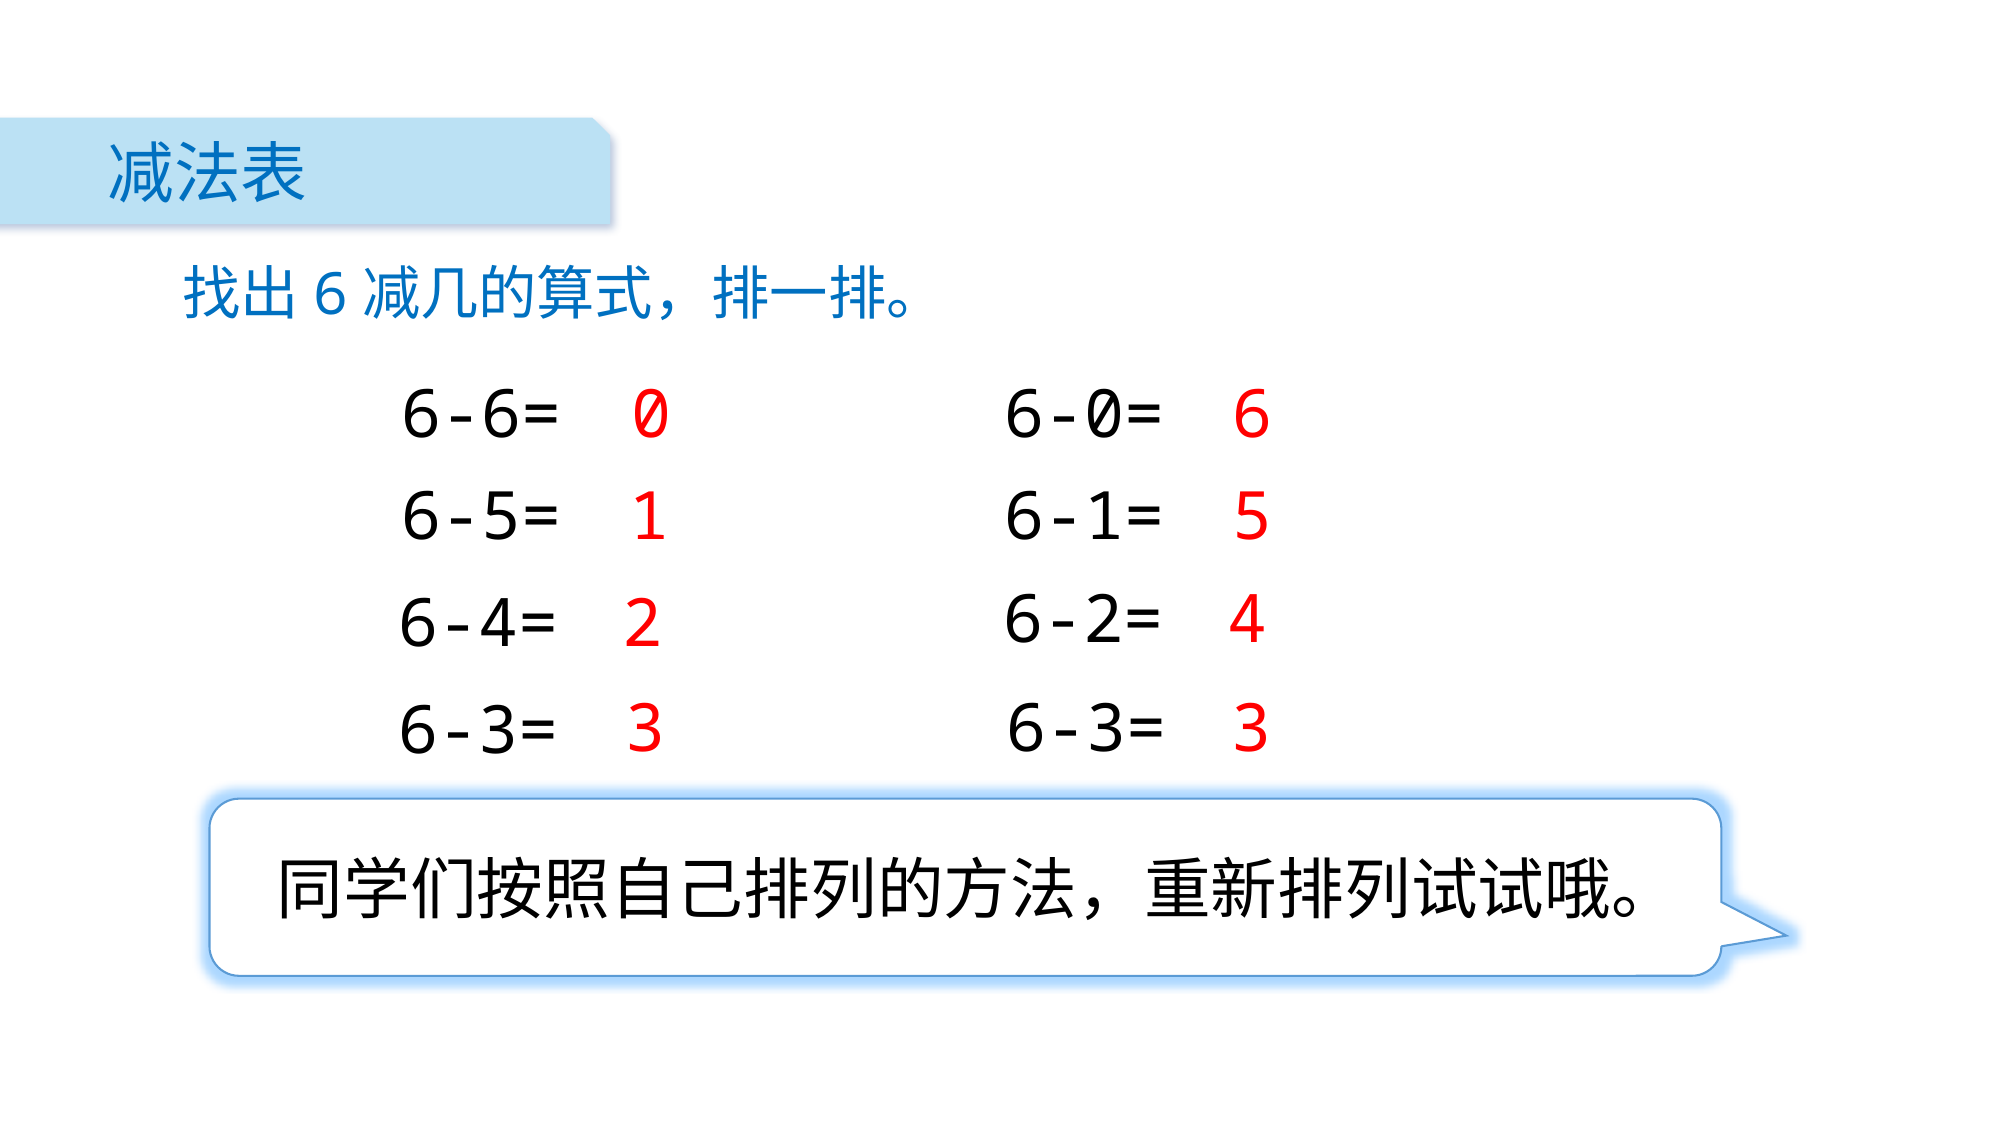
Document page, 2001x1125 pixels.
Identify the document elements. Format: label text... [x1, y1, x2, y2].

text_box 找出6减几的算式，排一排。 [167, 248, 1967, 334]
text_box 6-3= [383, 679, 573, 775]
text_box 同学们按照自己排列的方法，重新排列试试哦。 [208, 797, 1790, 977]
text_box 6 [1217, 363, 1287, 459]
text_box 6-2= [988, 568, 1178, 664]
text_box 6-3= [992, 677, 1182, 772]
text_box 减法表 [92, 123, 400, 218]
text_box 6-5= [387, 465, 577, 561]
text_box 6-0= [990, 363, 1180, 459]
text_box [0, 116, 612, 226]
text_box 6-4= [383, 572, 573, 668]
text_box 0 [617, 363, 711, 459]
text_box 4 [1212, 568, 1283, 664]
text_box 6-1= [990, 465, 1180, 561]
text_box 3 [1216, 677, 1286, 772]
text_box 3 [610, 677, 681, 772]
text_box 2 [608, 572, 678, 668]
text_box 6-6= [387, 363, 577, 459]
text_box 1 [614, 465, 684, 561]
text_box 5 [1217, 465, 1287, 561]
